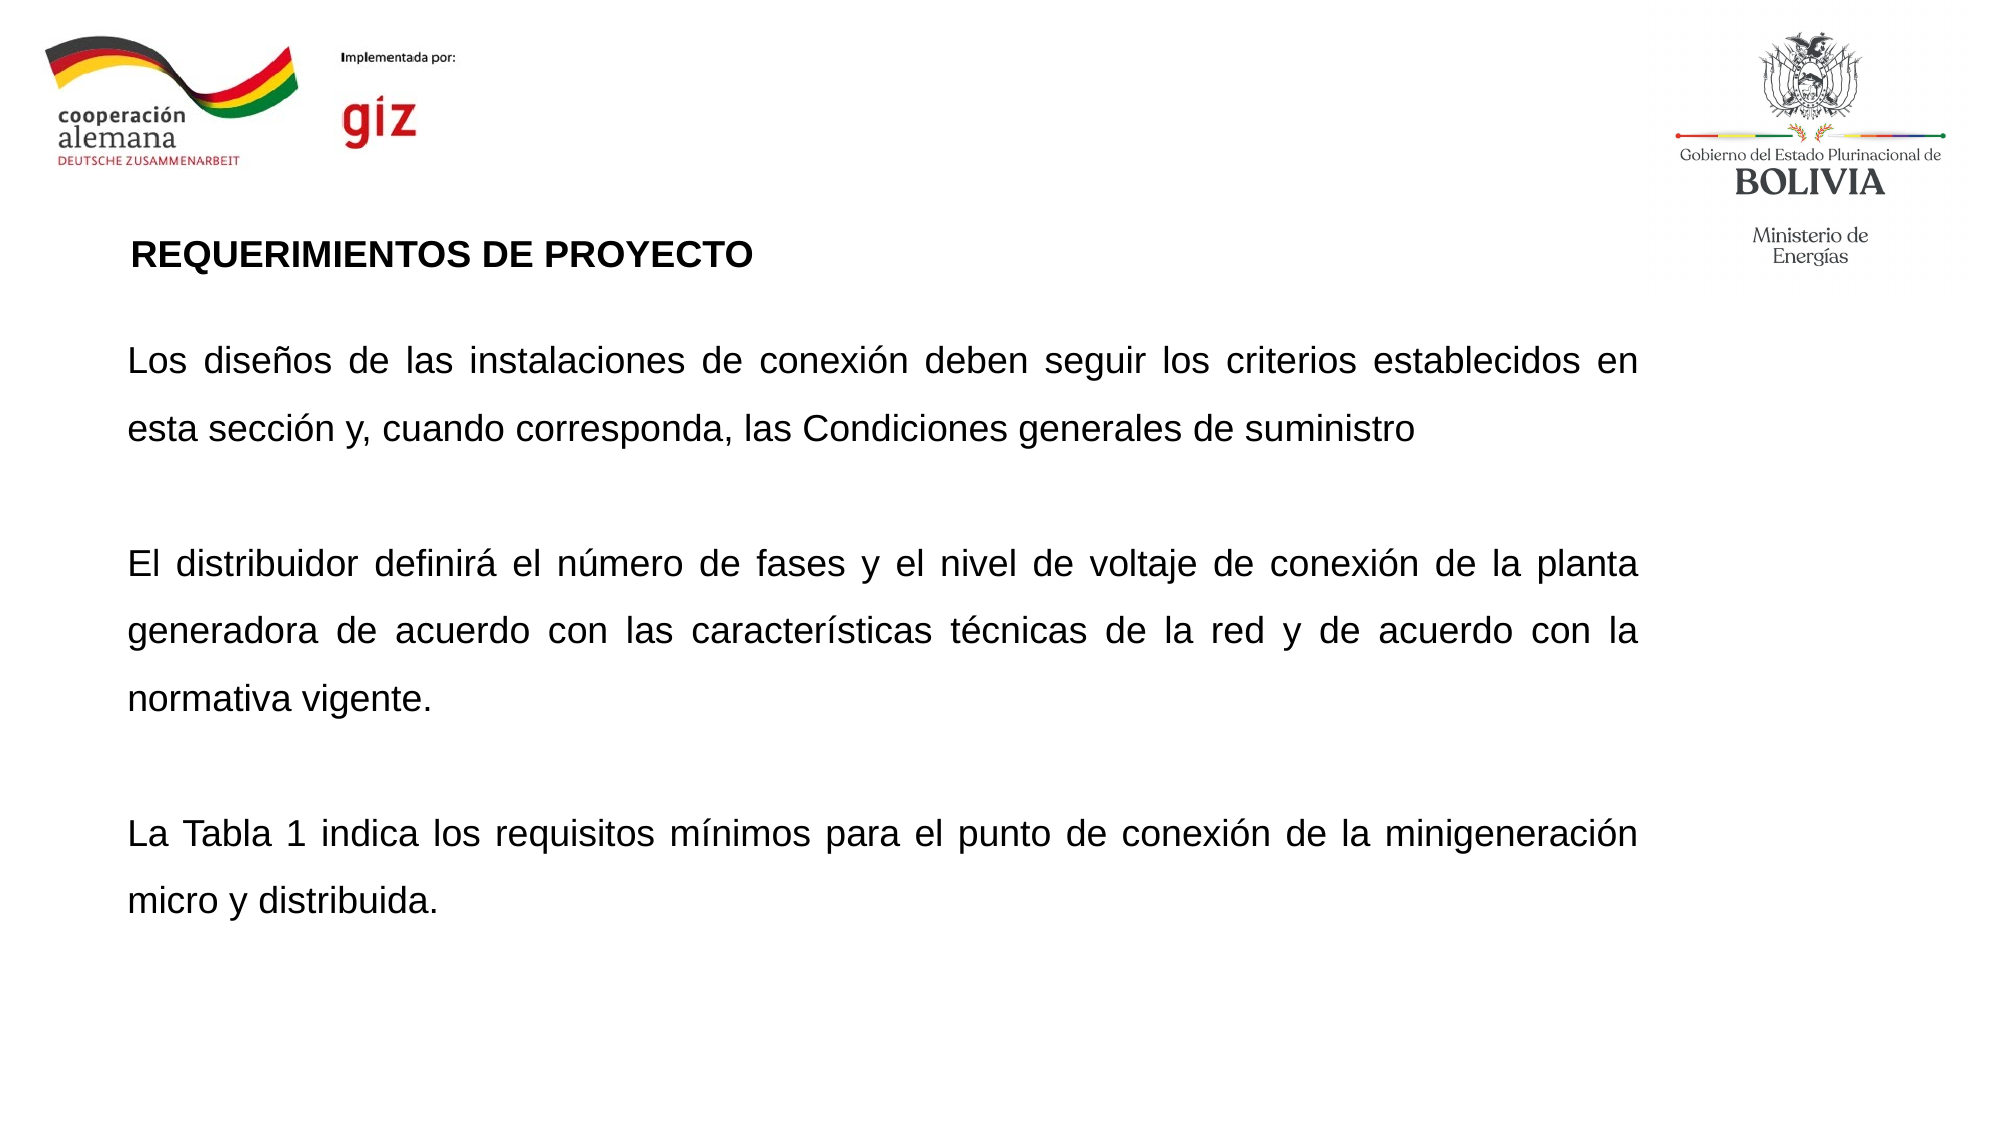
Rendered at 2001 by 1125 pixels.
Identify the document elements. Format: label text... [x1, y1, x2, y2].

text_box Los diseños de las instalaciones de conexión deben seguir los criterios establecidos en esta sección y, cuando corresponda, las Condiciones generales de suministro El distribuidor definirá el número de fases y el nivel de voltaje de conexión de la planta generadora de acuerdo con las características técnicas de la red y de acuerdo con la normativa vigente. La Tabla 1 indica los requisitos mínimos para el punto de conexión de la minigeneración micro y distribuida. [112, 306, 1654, 997]
picture [16, 0, 483, 199]
picture [1643, 0, 1978, 296]
text_box REQUERIMIENTOS DE PROYECTO [115, 222, 770, 283]
